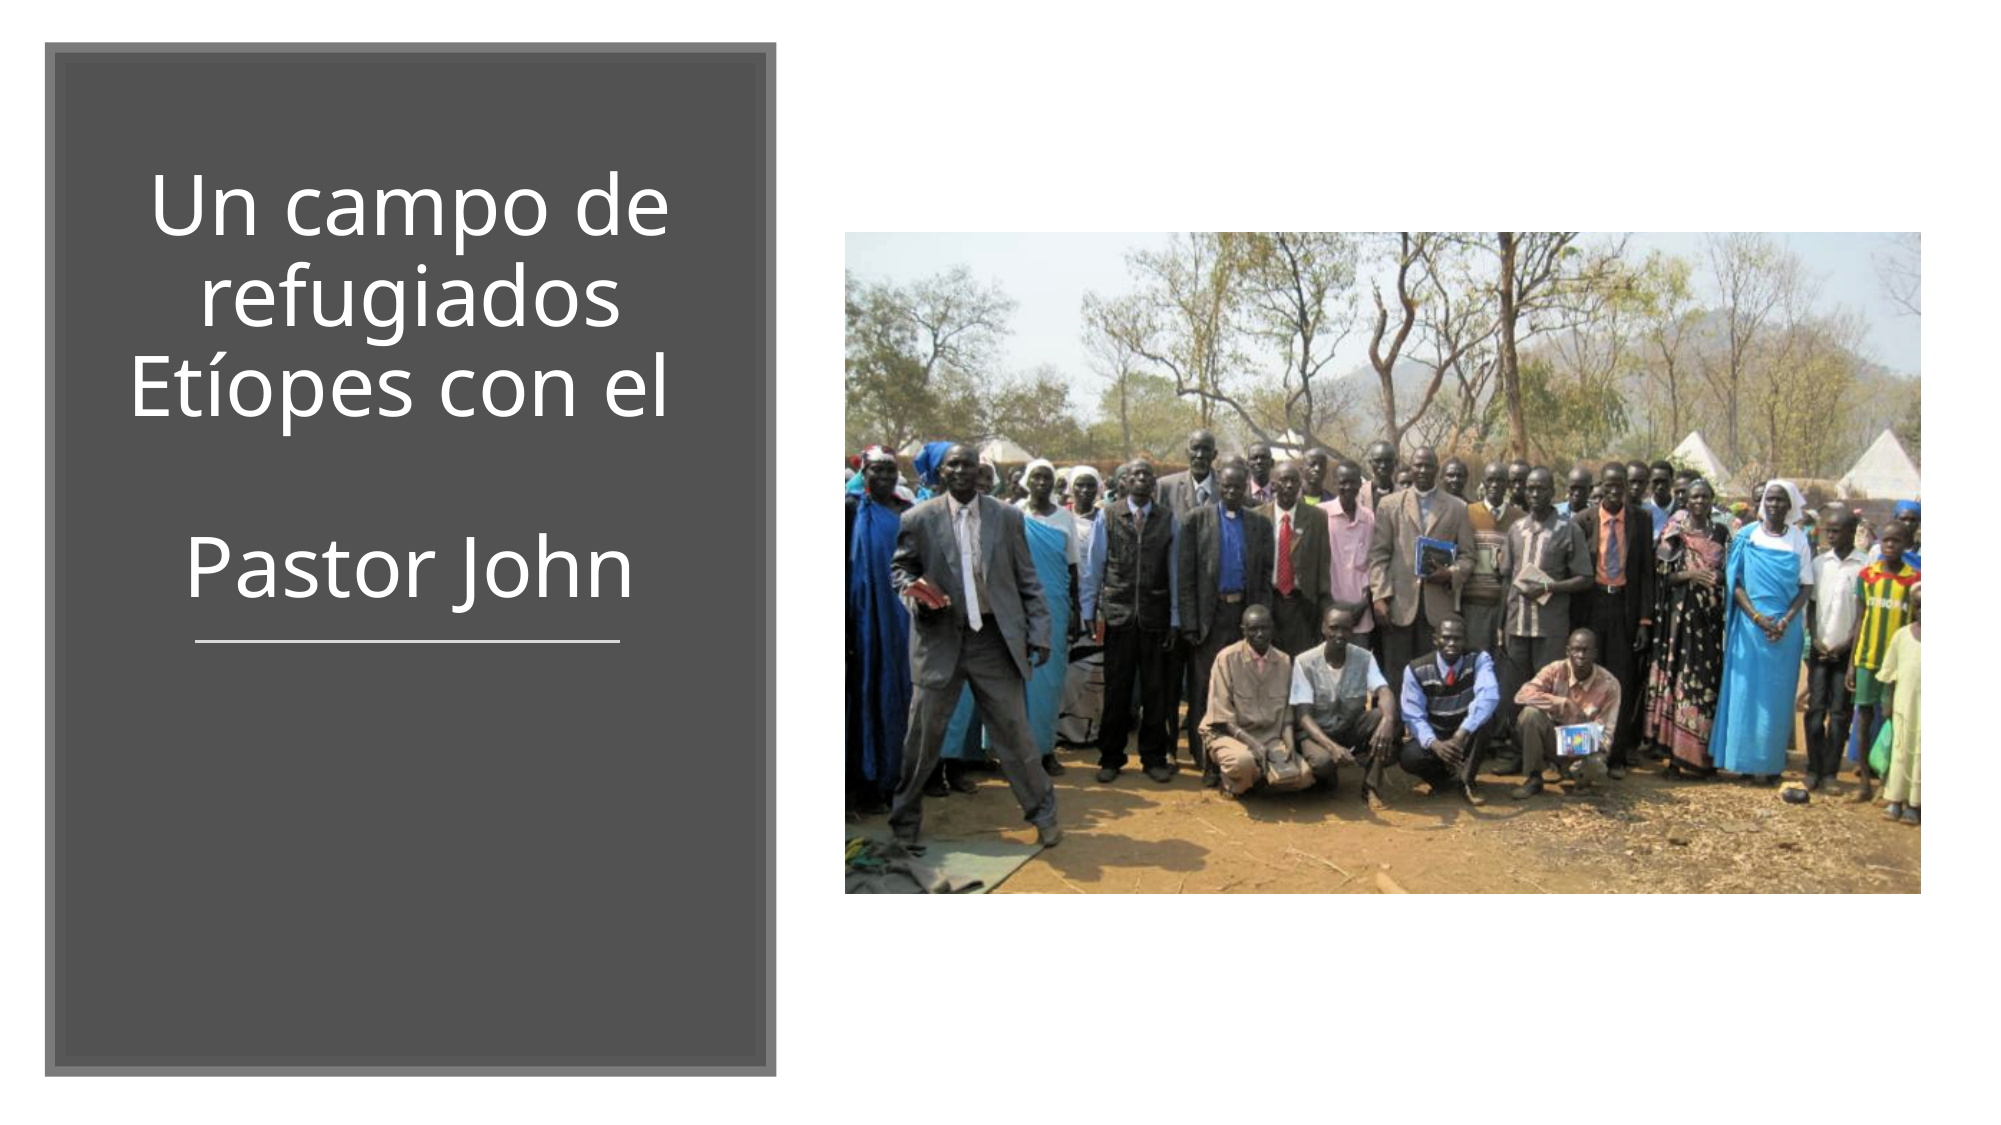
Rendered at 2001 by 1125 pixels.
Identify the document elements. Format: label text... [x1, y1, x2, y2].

title Un campo de refugiados Etíopes con el Pastor John [110, 149, 711, 624]
text_box [54, 52, 767, 1067]
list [845, 232, 1921, 894]
